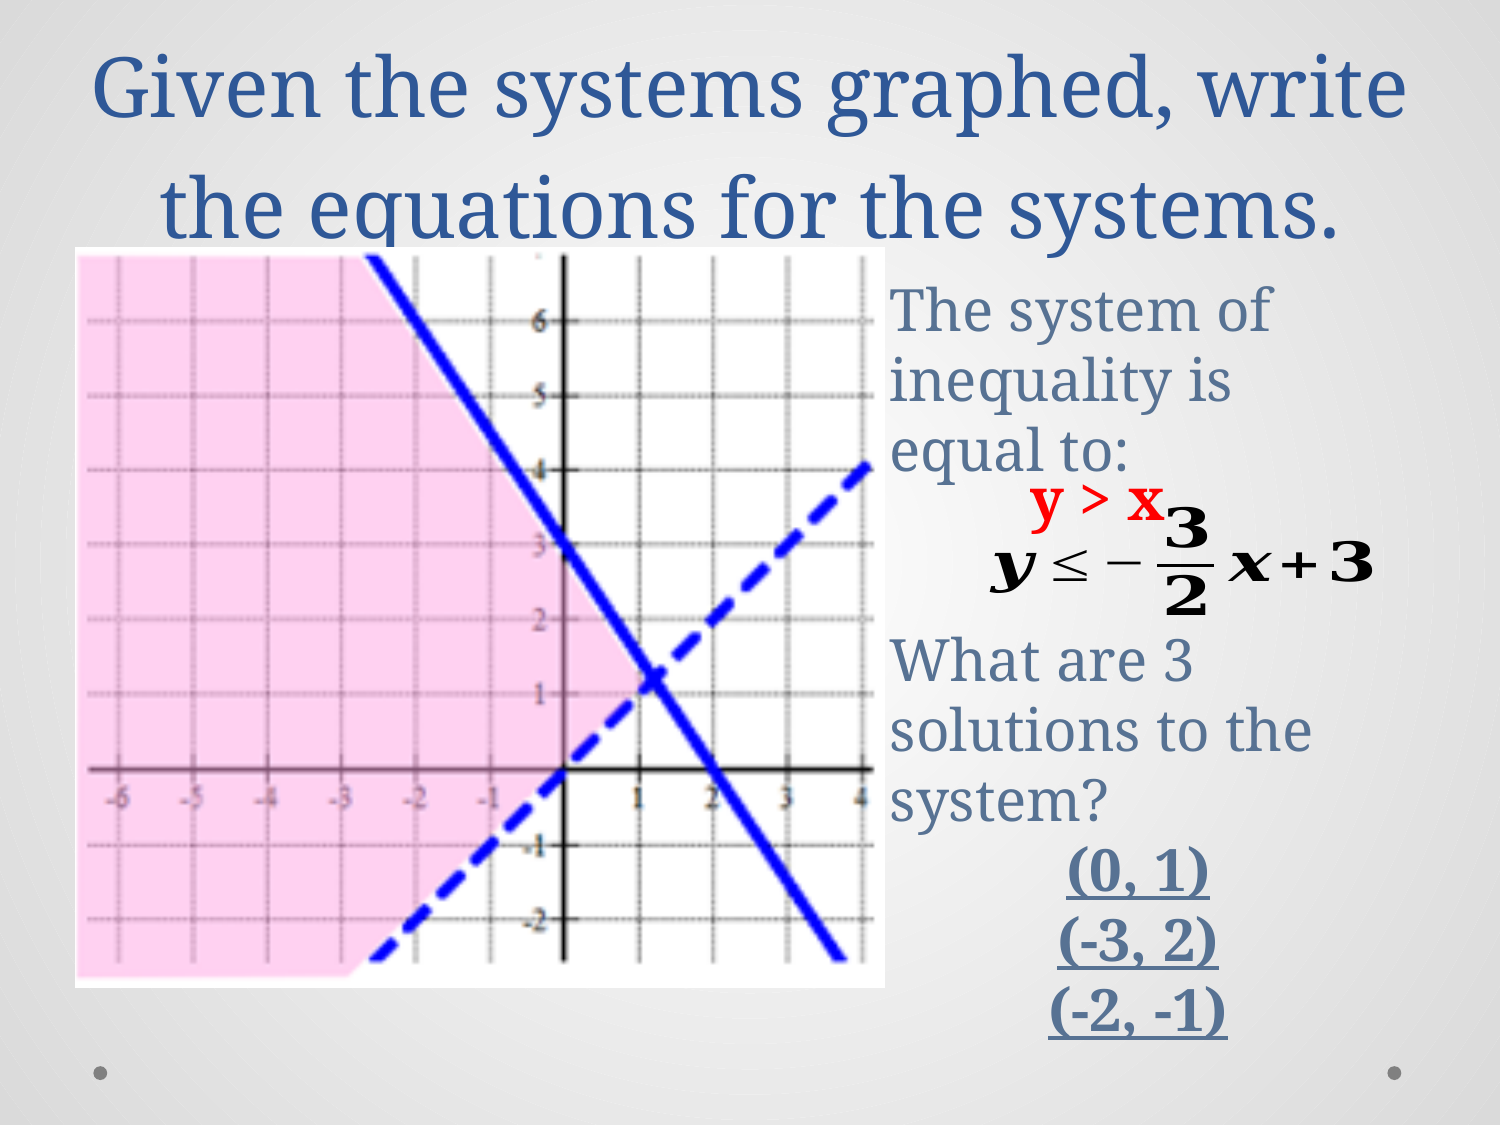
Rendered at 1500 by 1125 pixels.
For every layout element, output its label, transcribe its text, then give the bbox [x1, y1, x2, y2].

picture [74, 247, 885, 988]
text_box y > x [1015, 454, 1213, 540]
text_box The system of inequality is equal to: What are 3 solutions to the system? (0, 1) (-3, 2) (-2, -1) [875, 265, 1402, 1051]
title Given the systems graphed, write the equations for the systems. [75, 0, 1425, 263]
